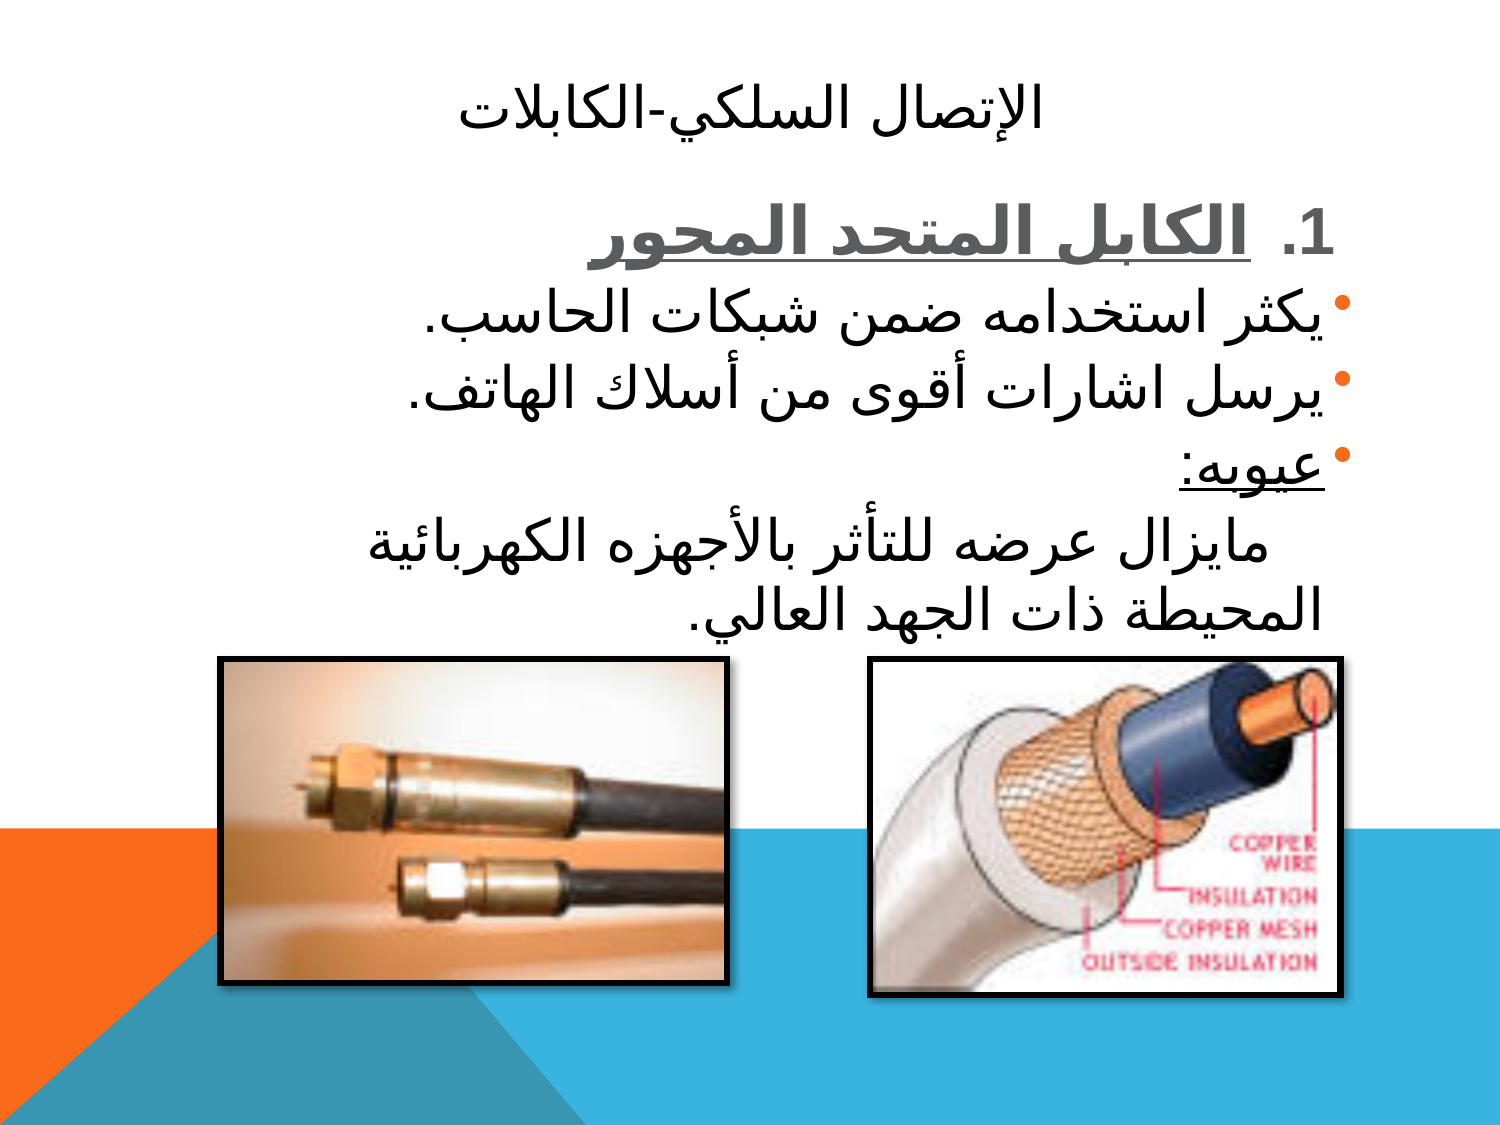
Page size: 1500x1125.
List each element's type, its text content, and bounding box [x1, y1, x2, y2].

list الكابل المتحد المحور يكثر استخدامه ضمن شبكات الحاسب. يرسل اشارات أقوى من أسلاك الهاتف. عيوبه: مايزال عرضه للتأثر بالأجهزه الكهربائية المحيطة ذات الجهد العالي. [135, 180, 1369, 768]
picture [872, 662, 1338, 993]
title الإتصال السلكي-الكابلات [135, 60, 1369, 150]
picture [223, 662, 724, 981]
